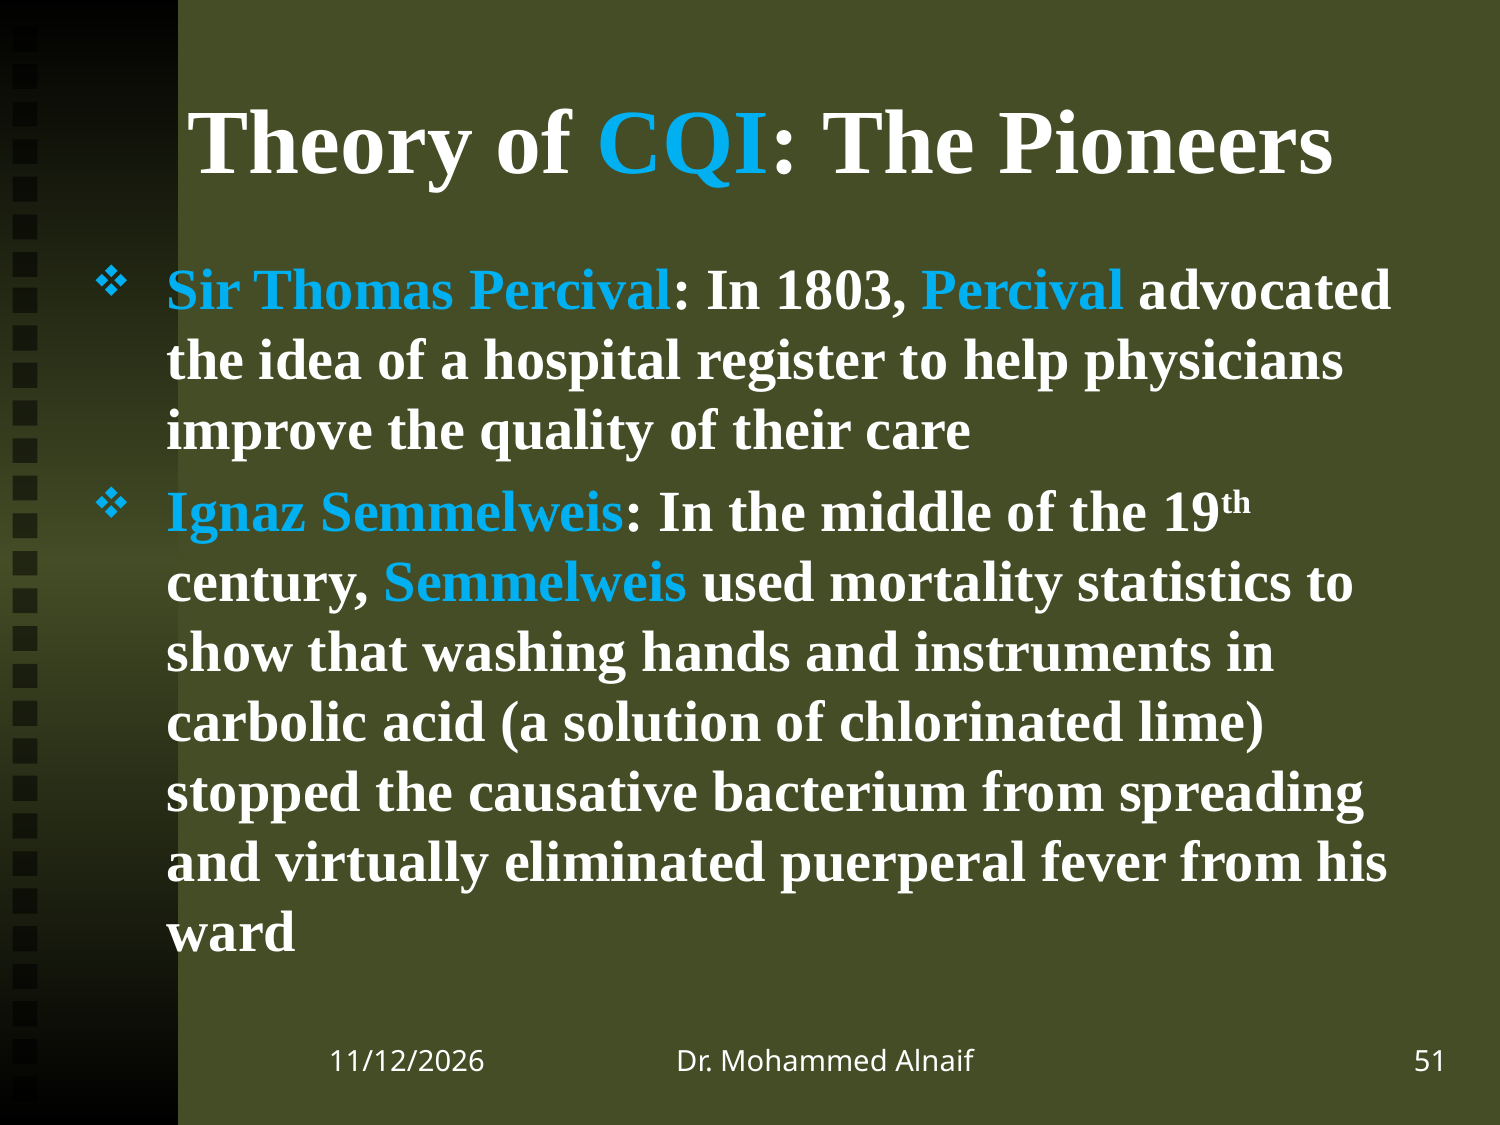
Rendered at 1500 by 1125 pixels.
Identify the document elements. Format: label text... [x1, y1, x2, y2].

footer Dr. Mohammed Alnaif [587, 1024, 1063, 1101]
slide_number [187, 1024, 501, 1101]
slide_number 51 [1149, 1024, 1463, 1101]
title Theory of CQI: The Pioneers [123, 42, 1400, 231]
subtitle Sir Thomas Percival: In 1803, Per­cival advocated the idea of a hospital register to help physicians improve the quality of their care Ignaz Semmelweis: In the middle of the 19th century, Semmelweis used mortality statistics to show that washing hands and instruments in carbolic acid (a solution of chlorinated lime) stopped the causative bacterium from spreading and virtually eliminated puerperal fever from his ward [76, 243, 1448, 1000]
